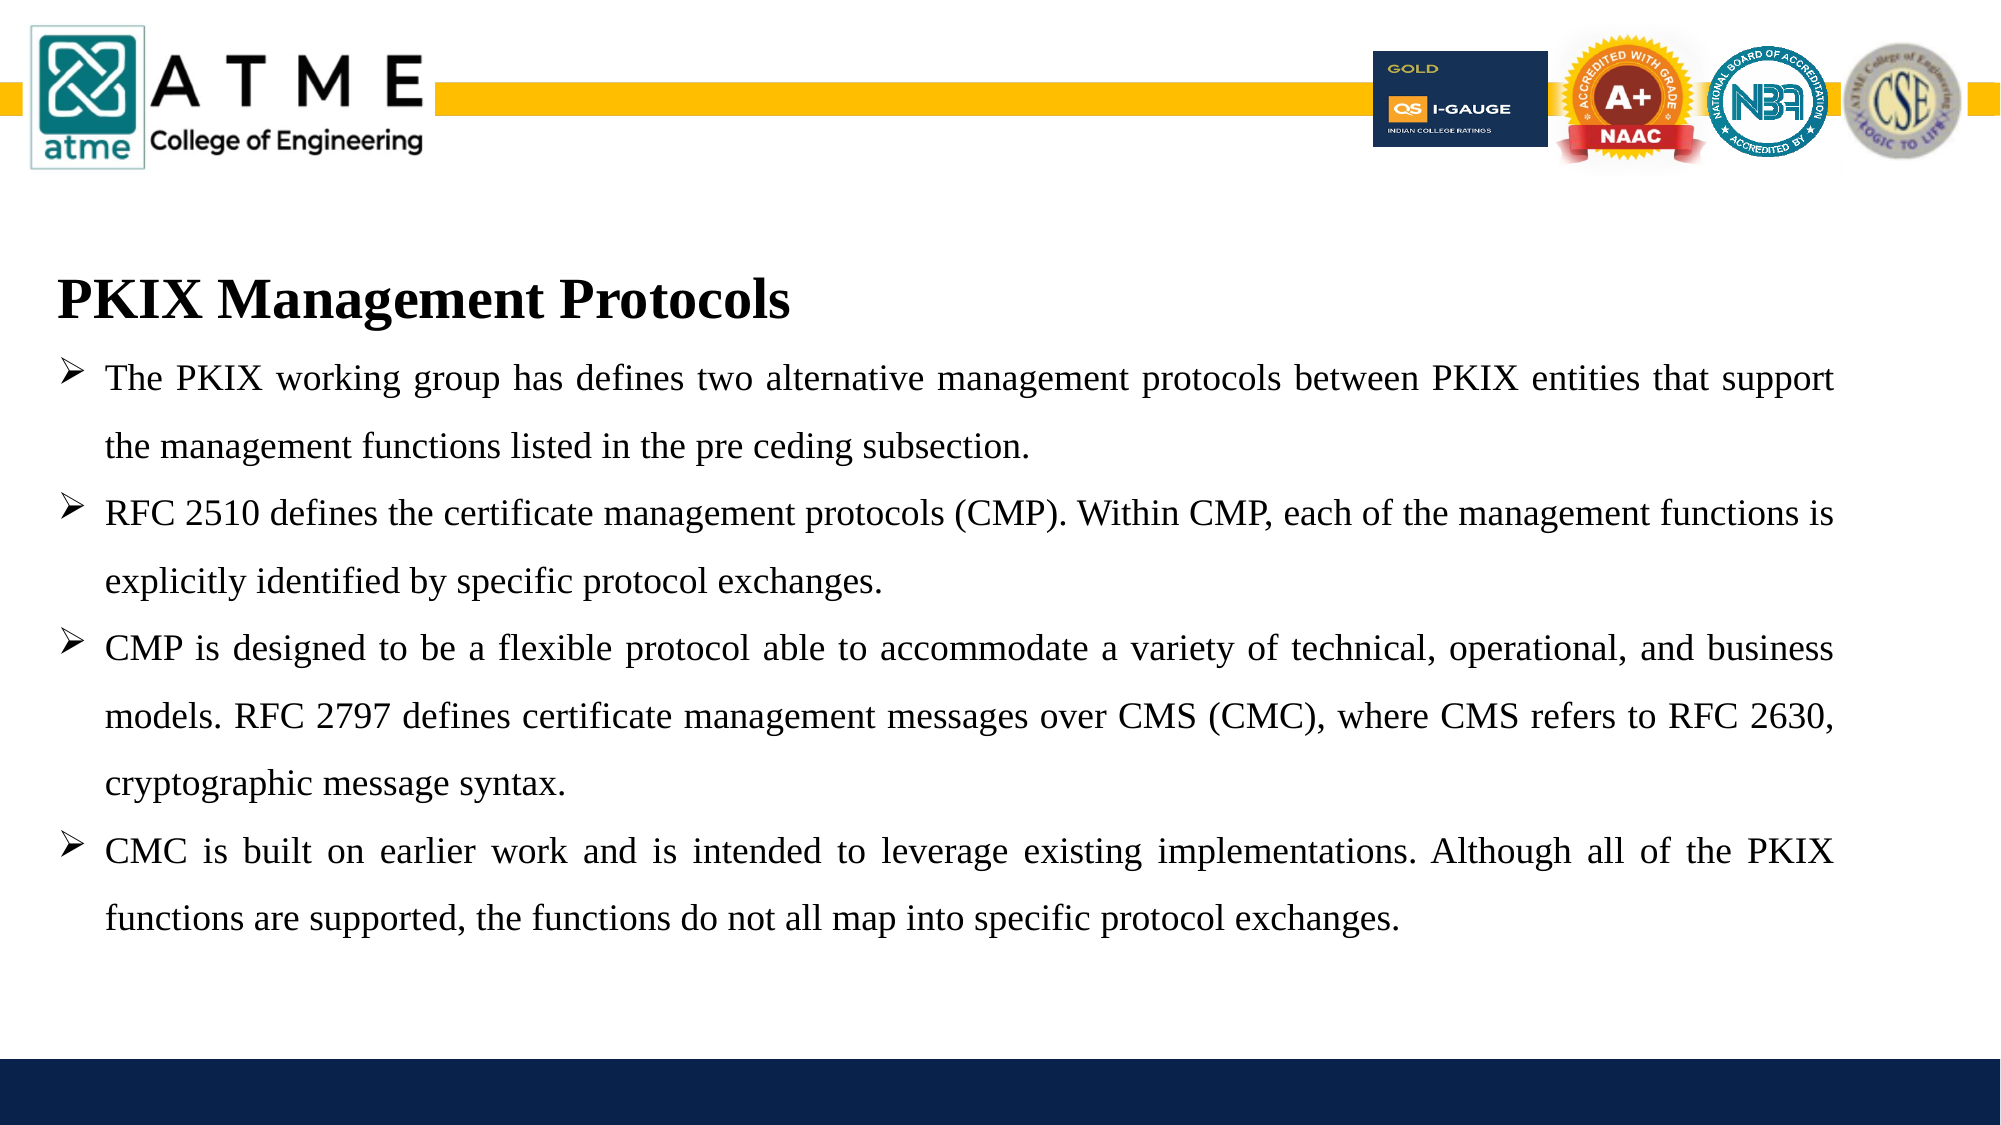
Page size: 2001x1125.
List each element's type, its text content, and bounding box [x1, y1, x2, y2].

picture [1373, 20, 1828, 180]
picture [22, 15, 435, 178]
text_box PKIX Management Protocols The PKIX working group has defines two alternative management protocols between PKIX entities that support the management functions listed in the pre ceding subsection. RFC 2510 defines the certificate management protocols (CMP). Within CMP, each of the management functions is explicitly identified by specific protocol exchanges. CMP is designed to be a flexible protocol able to accommodate a variety of technical, operational, and business models. RFC 2797 defines certificate management messages over CMS (CMC), where CMS refers to RFC 2630, cryptographic message syntax. CMC is built on earlier work and is intended to leverage existing implementations. Although all of the PKIX functions are supported, the functions do not all map into specific protocol exchanges. [43, 218, 1852, 946]
picture [1840, 26, 1968, 176]
picture [0, 1059, 2001, 1125]
